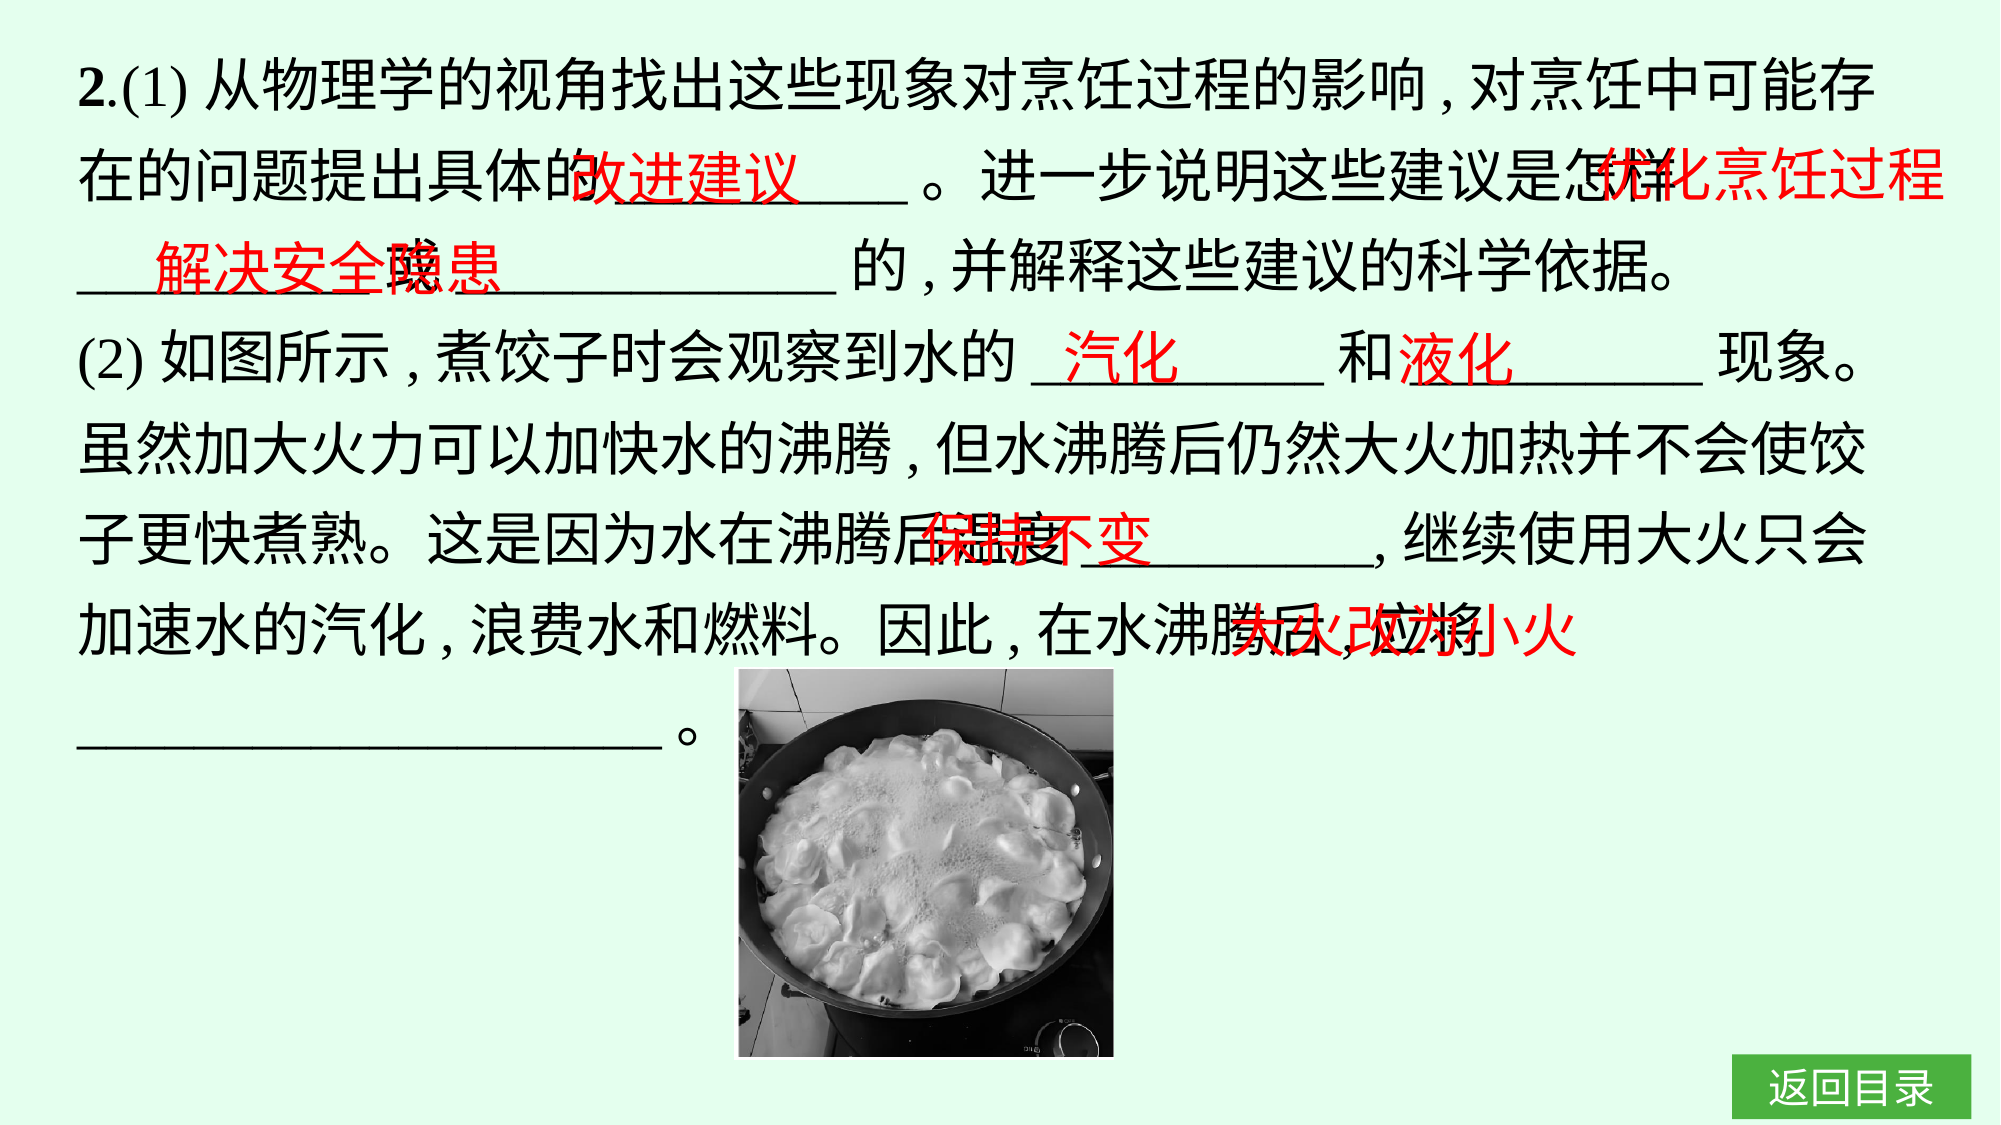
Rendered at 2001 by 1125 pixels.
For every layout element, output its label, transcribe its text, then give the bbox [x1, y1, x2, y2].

text_box 2.(1)从物理学的视角找出这些现象对烹饪过程的影响,对烹饪中可能存在的问题提出具体的__________。进一步说明这些建议是怎样__________或_____________的,并解释这些建议的科学依据。 (2)如图所示,煮饺子时会观察到水的__________和__________现象。虽然加大火力可以加快水的沸腾,但水沸腾后仍然大火加热并不会使饺子更快煮熟。这是因为水在沸腾后温度__________,继续使用大火只会加速水的汽化,浪费水和燃料。因此,在水沸腾后,应将____________________。 [62, 19, 1938, 762]
text_box 大火改为小火 [1214, 566, 1607, 672]
text_box 汽化 [1048, 292, 1208, 399]
picture [734, 667, 1114, 1060]
text_box 液化 [1383, 294, 1543, 401]
text_box 解决安全隐患 [139, 203, 532, 310]
text_box 优化烹饪过程 [1581, 110, 1974, 216]
text_box 改进建议 [554, 113, 831, 220]
text_box 保持不变 [905, 474, 1182, 581]
